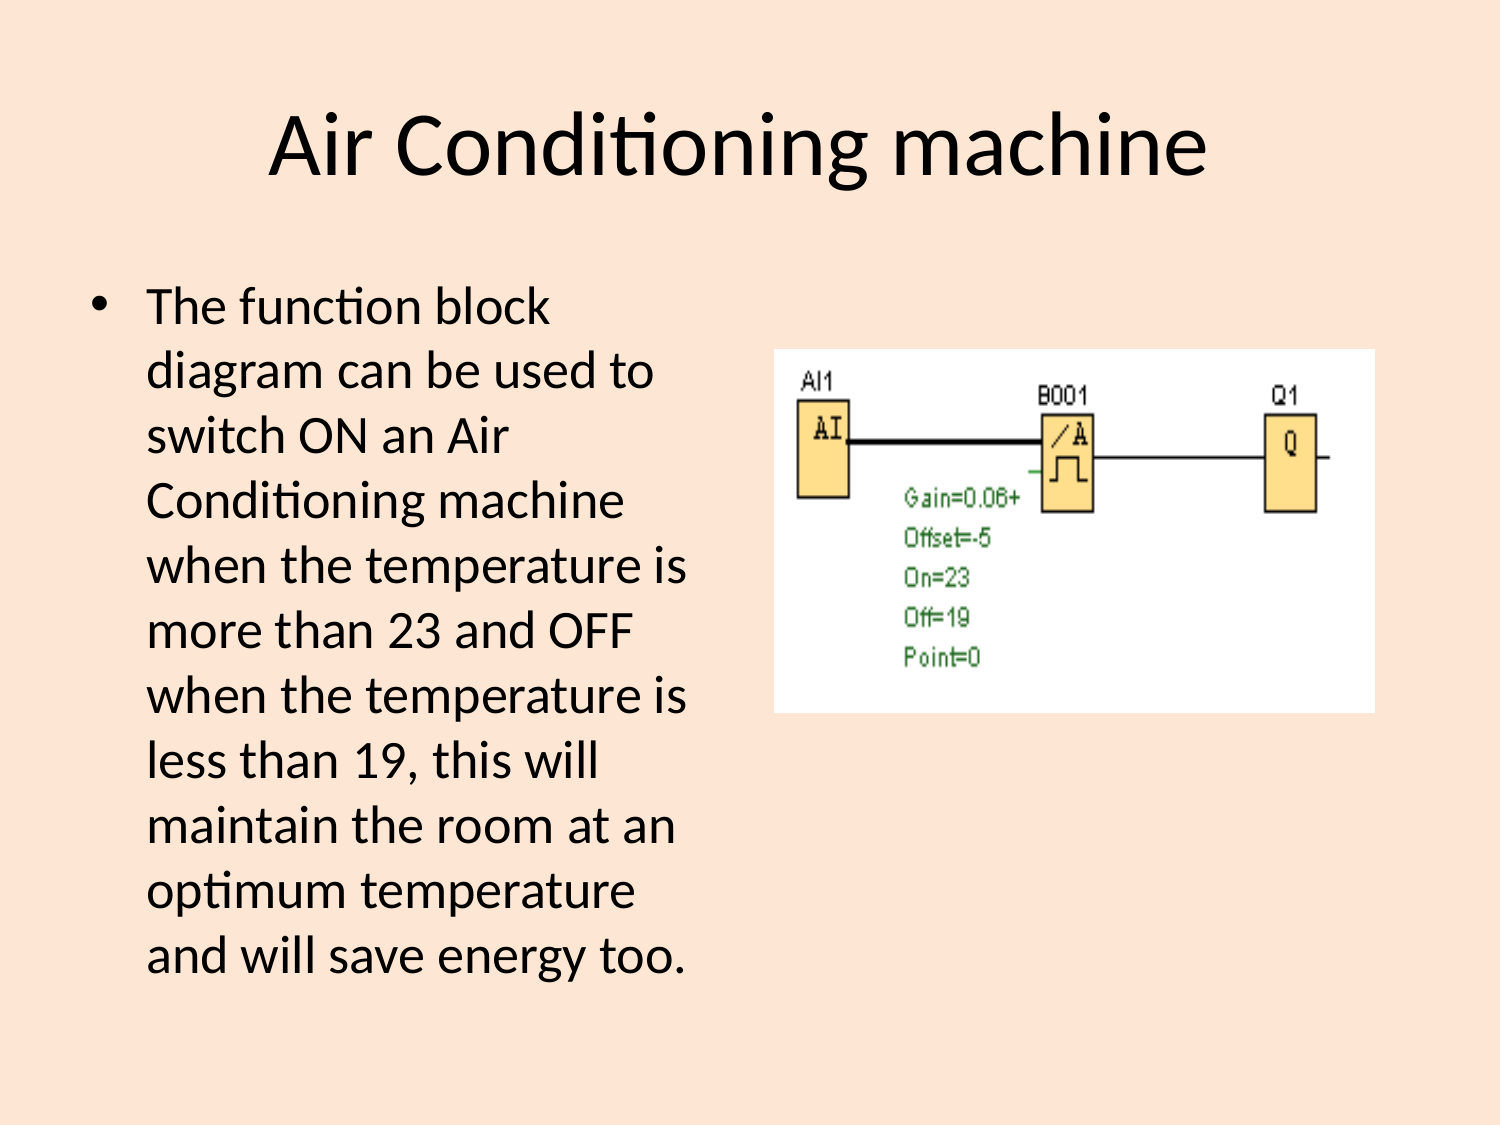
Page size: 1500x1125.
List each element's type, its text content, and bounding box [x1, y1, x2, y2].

title Air Conditioning machine [75, 45, 1425, 233]
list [774, 349, 1376, 713]
list The function block diagram can be used to switch ON an Air Conditioning machine when the temperature is more than 23 and OFF when the temperature is less than 19, this will maintain the room at an optimum temperature and will save energy too. [75, 262, 738, 1005]
